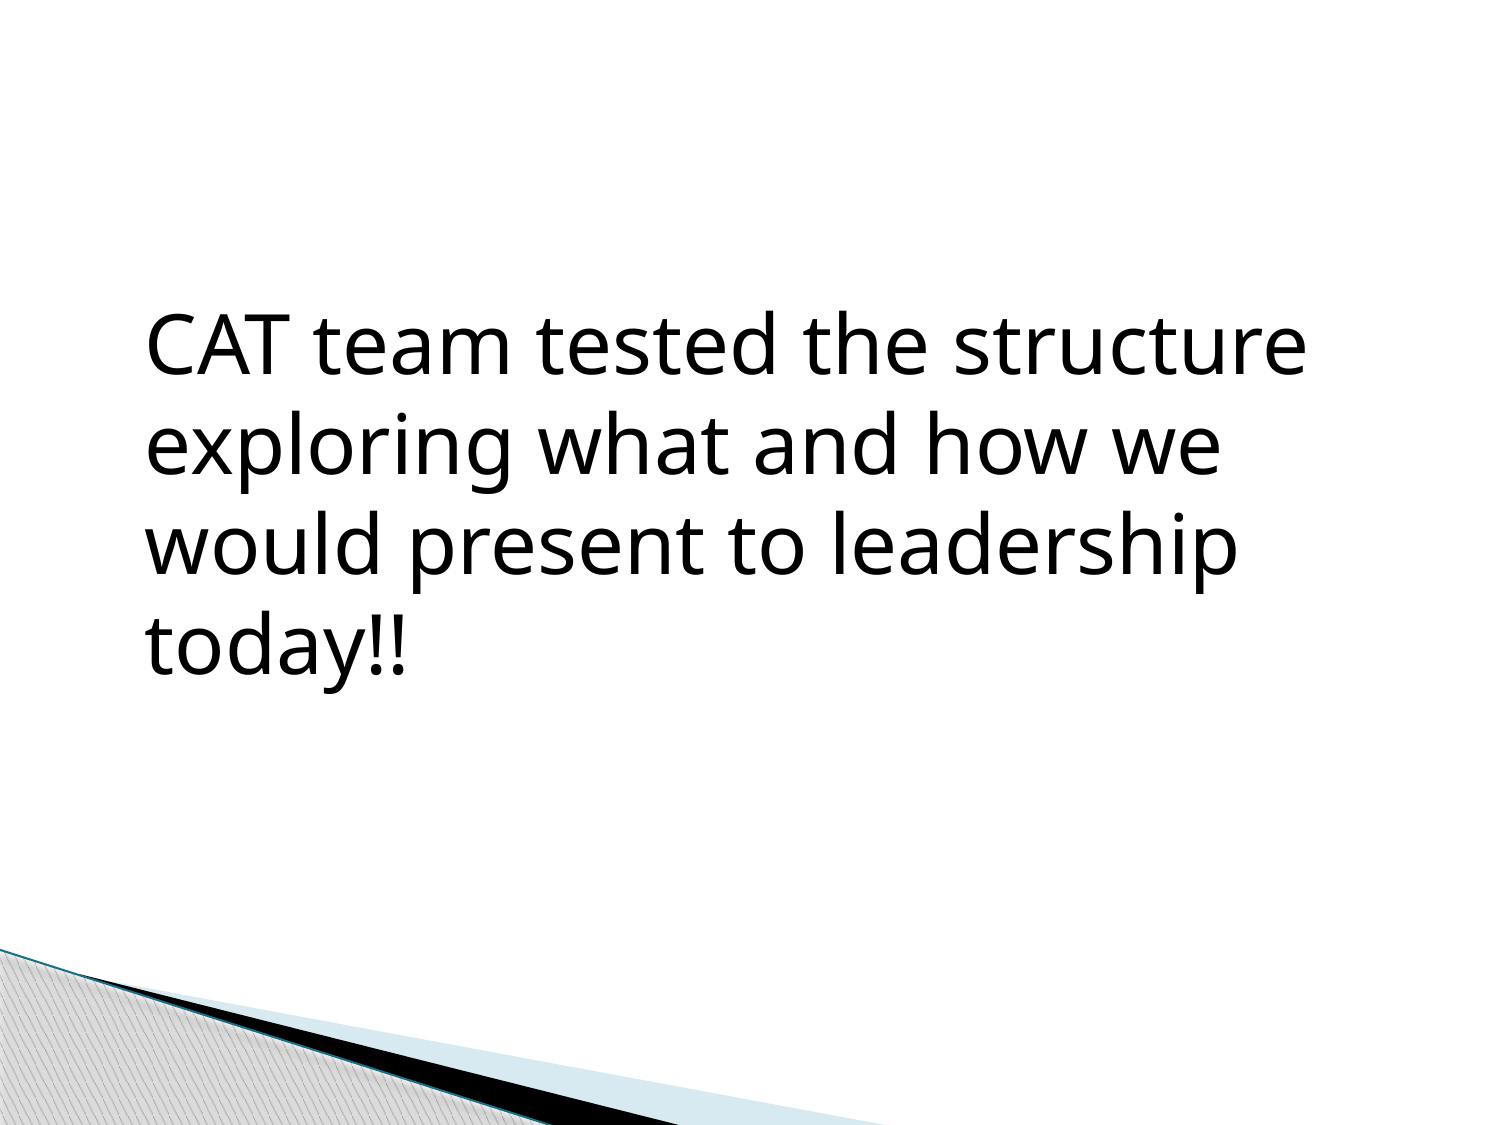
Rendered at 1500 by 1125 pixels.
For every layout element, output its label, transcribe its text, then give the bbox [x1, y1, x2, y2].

list CAT team tested the structure exploring what and how we would present to leadership today!! [70, 175, 1421, 919]
